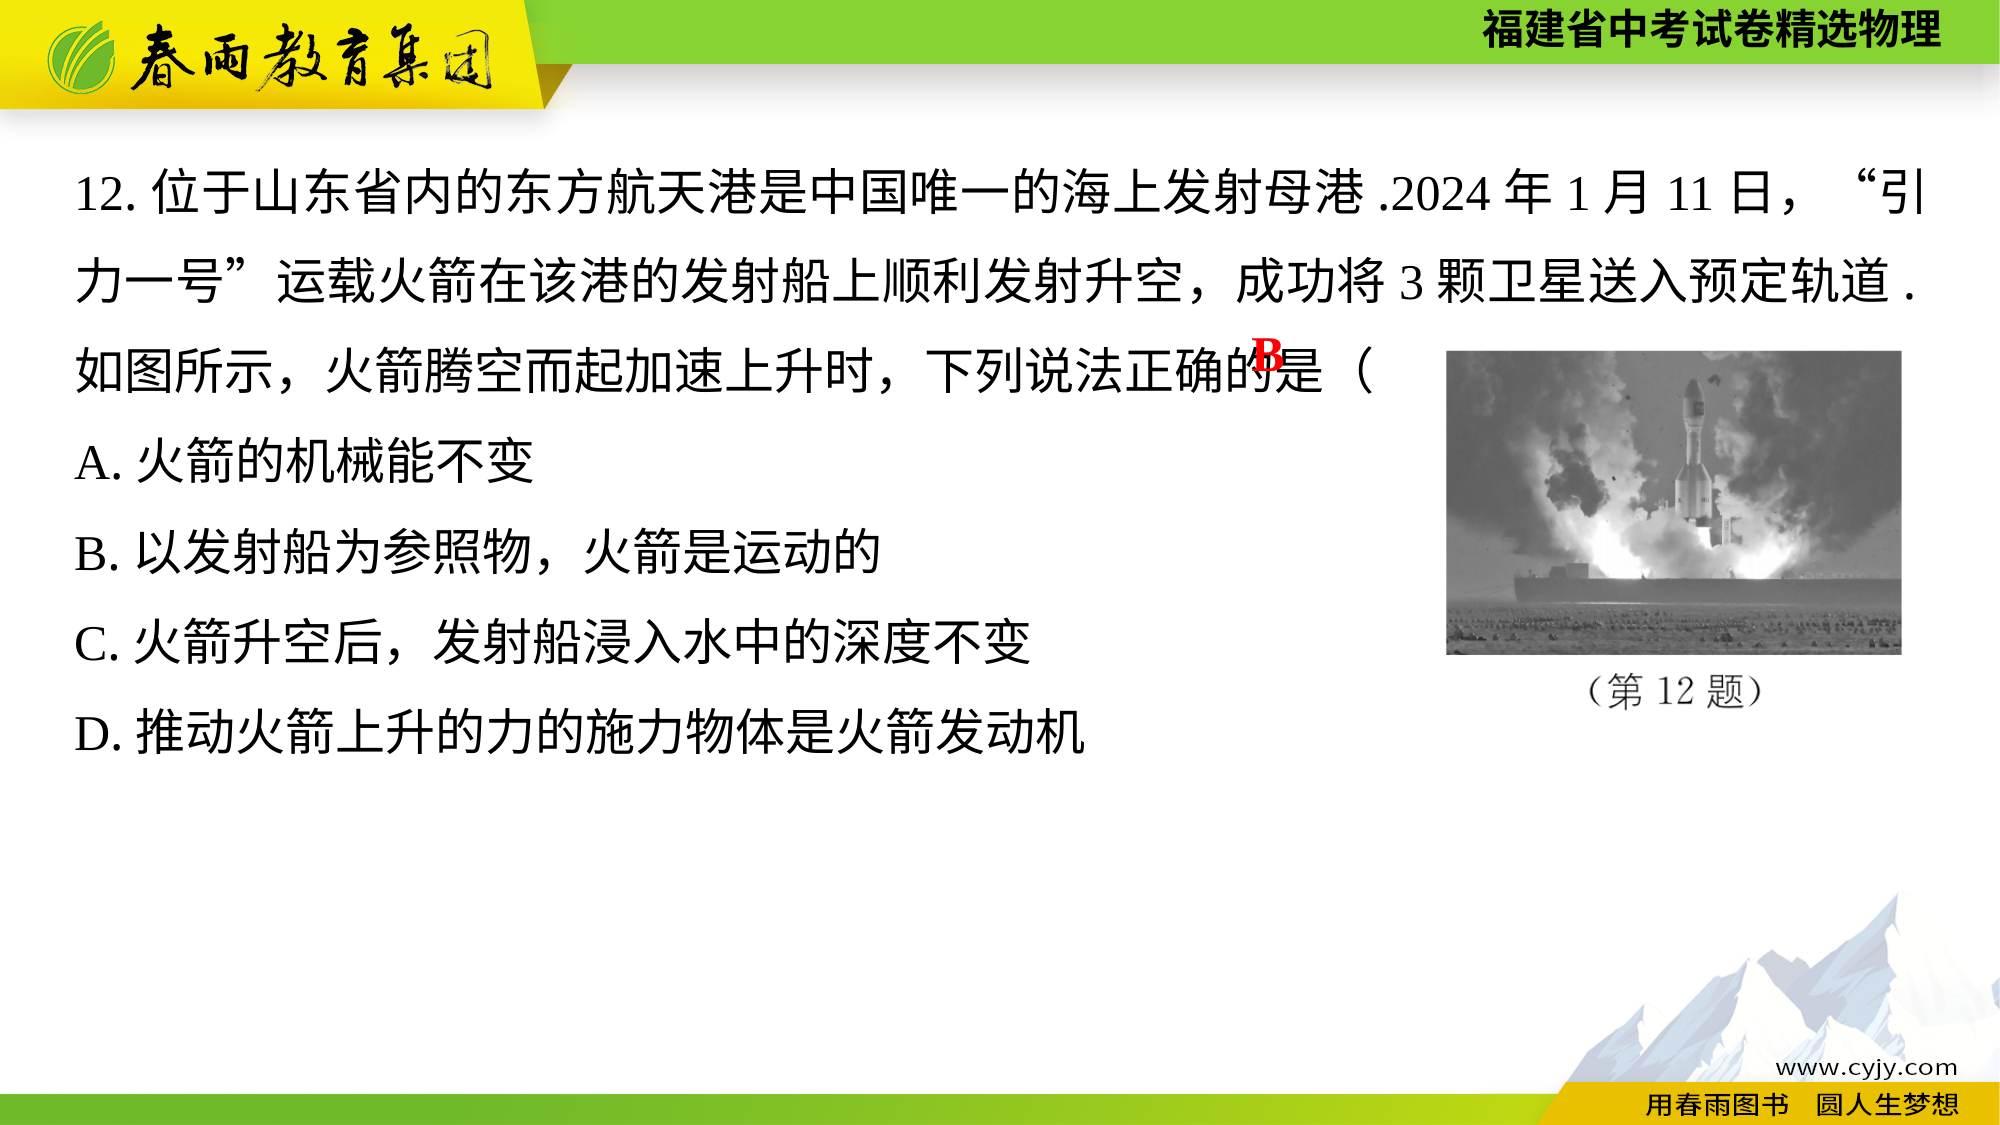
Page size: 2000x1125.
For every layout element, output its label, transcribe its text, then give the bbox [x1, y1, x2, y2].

text_box B [1236, 314, 1300, 390]
picture [0, 0, 2000, 1125]
list 12.位于山东省内的东方航天港是中国唯一的海上发射母港.2024年1月11日，“引力一号”运载火箭在该港的发射船上顺利发射升空，成功将3颗卫星送入预定轨道.如图所示，火箭腾空而起加速上升时，下列说法正确的是（ ）. A.火箭的机械能不变 B.以发射船为参照物，火箭是运动的 C.火箭升空后，发射船浸入水中的深度不变 D.推动火箭上升的力的施力物体是火箭发动机 [59, 122, 1944, 763]
